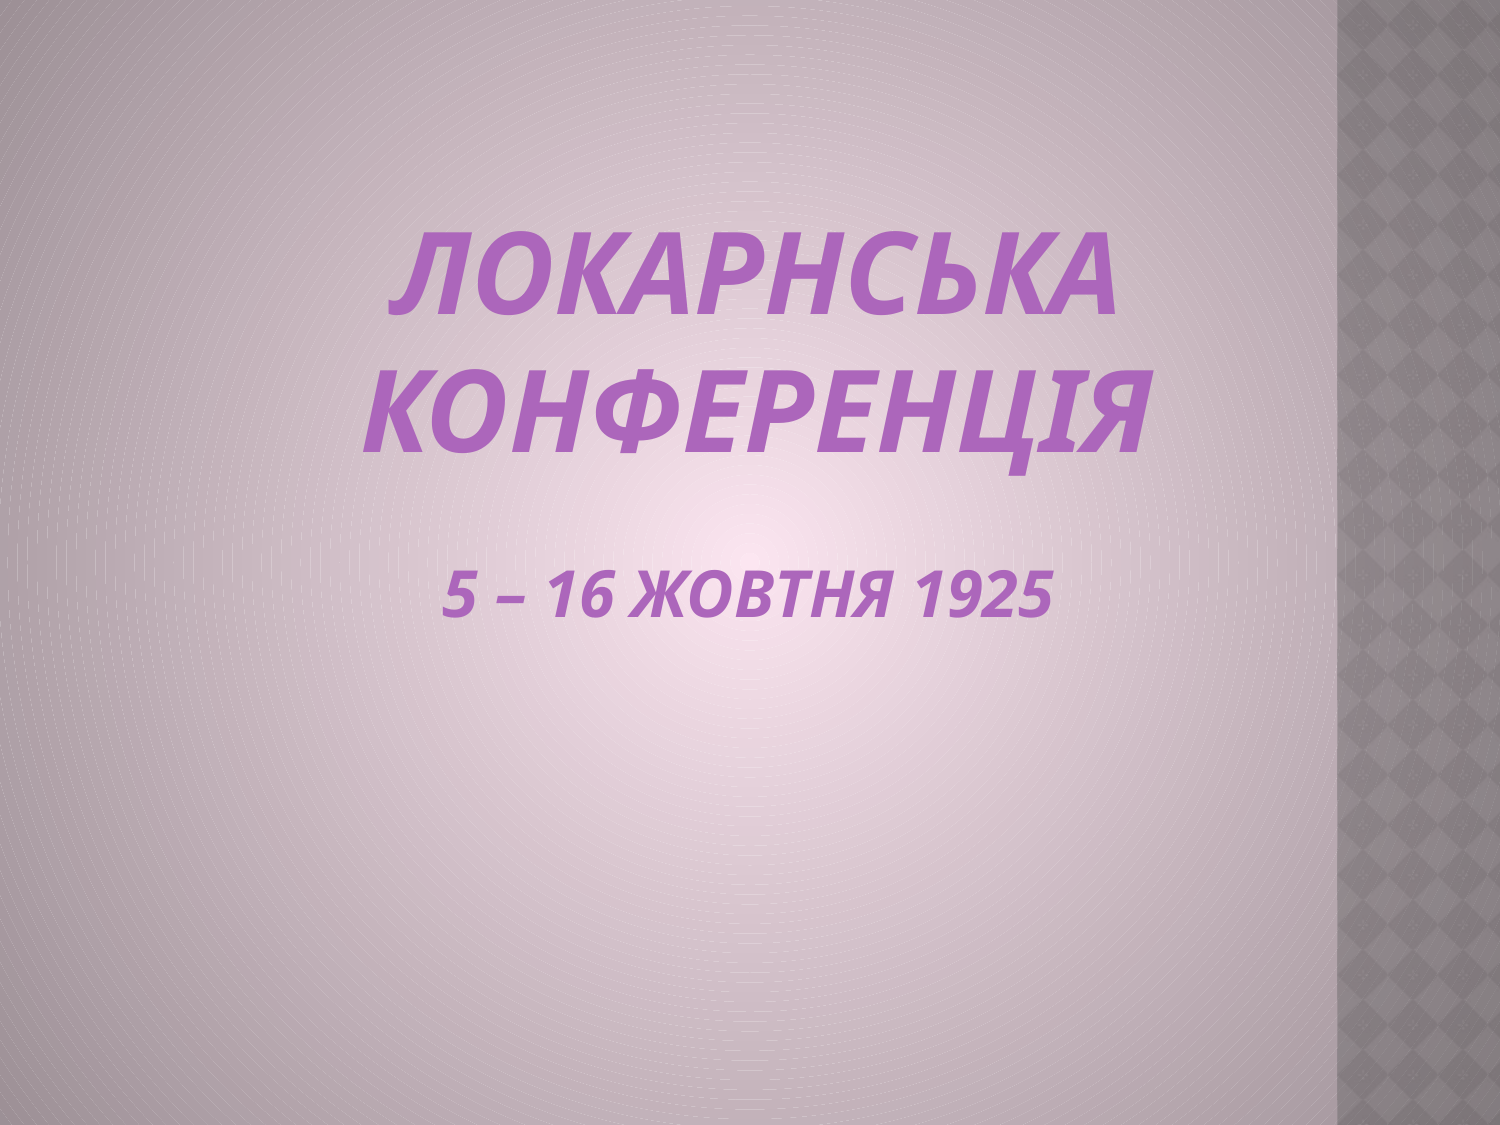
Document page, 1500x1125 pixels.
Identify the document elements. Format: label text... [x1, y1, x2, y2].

title Локарнська конференція 5 – 16 жовтня 1925 [82, 199, 1432, 787]
